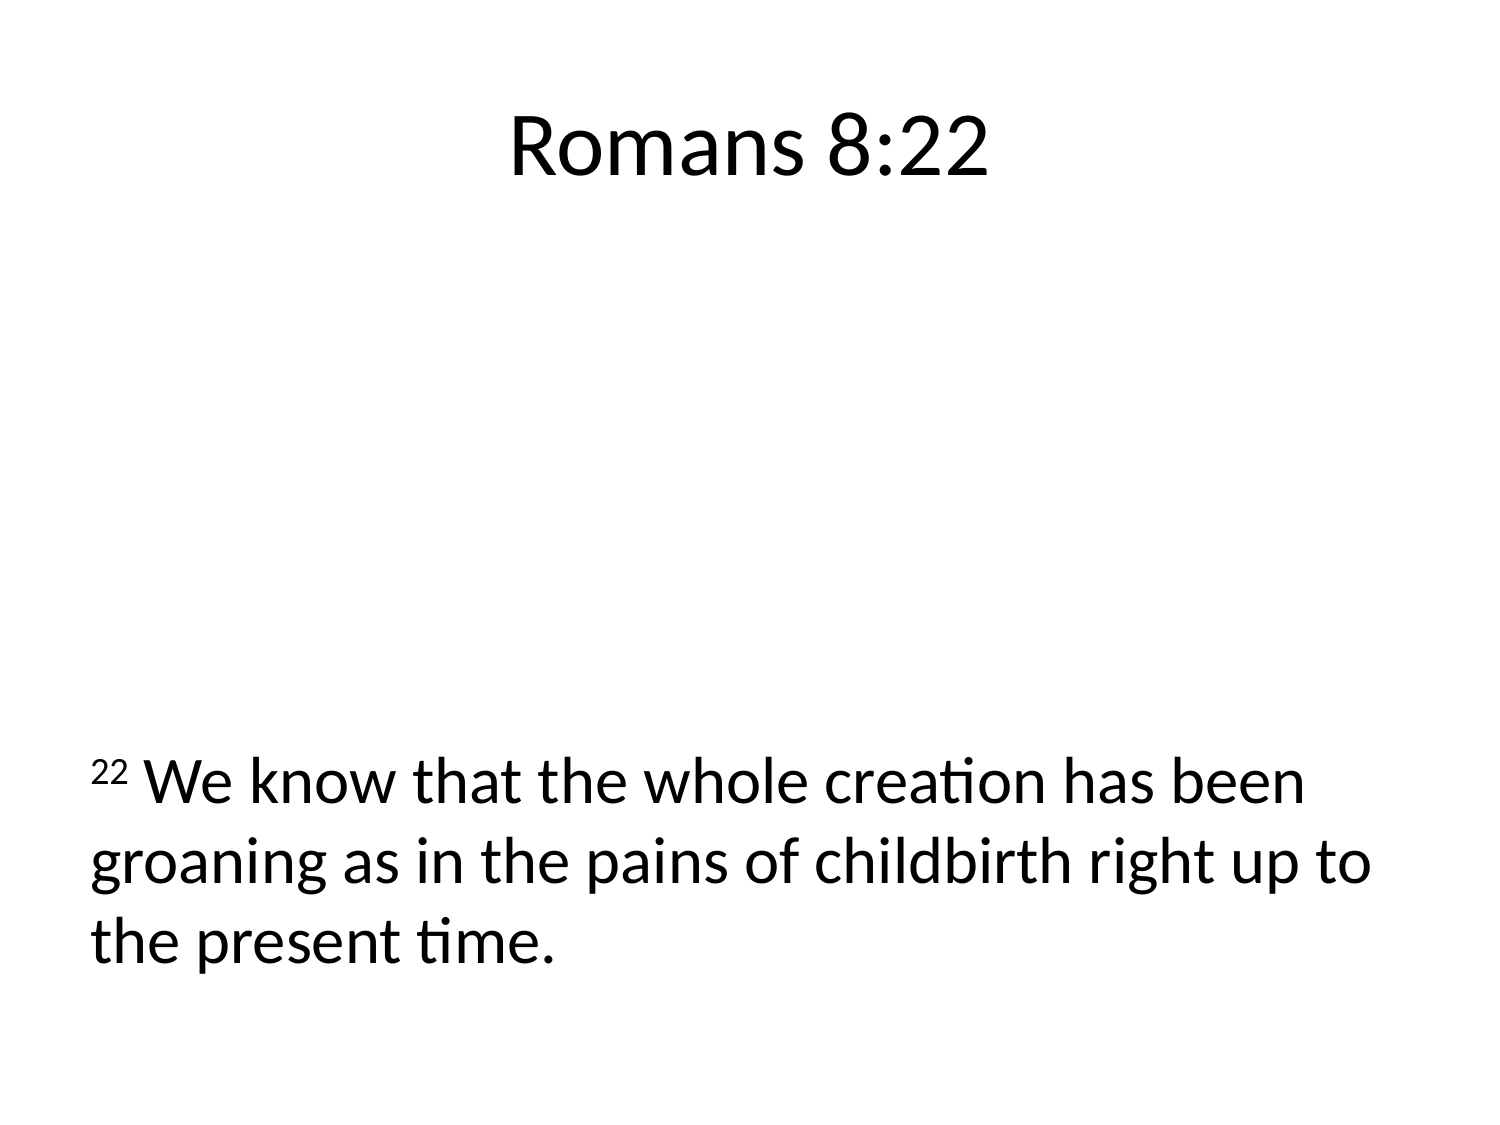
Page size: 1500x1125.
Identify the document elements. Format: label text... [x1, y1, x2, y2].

title Romans 8:22 [75, 45, 1425, 233]
list 22 We know that the whole creation has been groaning as in the pains of childbirth right up to the present time. [75, 262, 1425, 1005]
